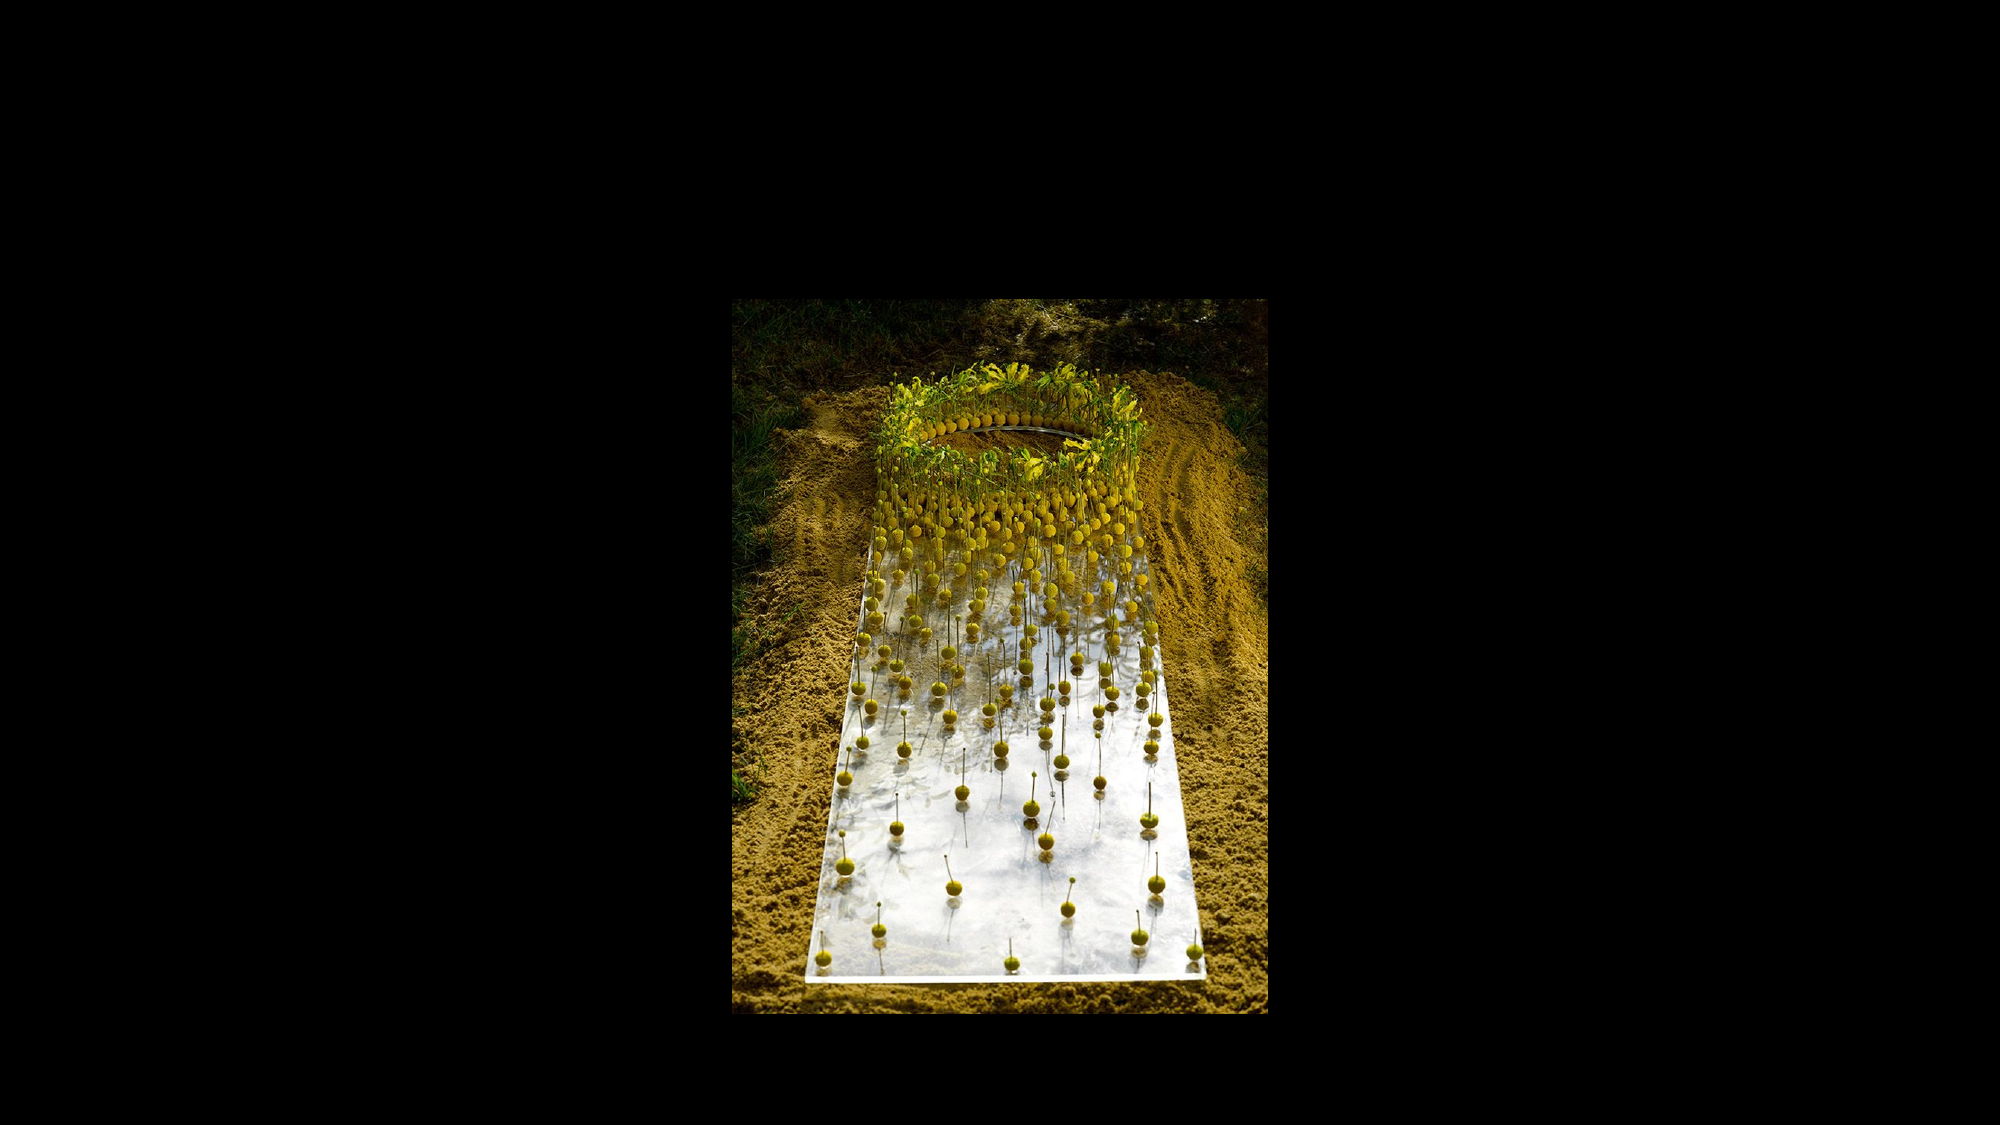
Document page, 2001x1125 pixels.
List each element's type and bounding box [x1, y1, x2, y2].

list [732, 299, 1268, 1014]
